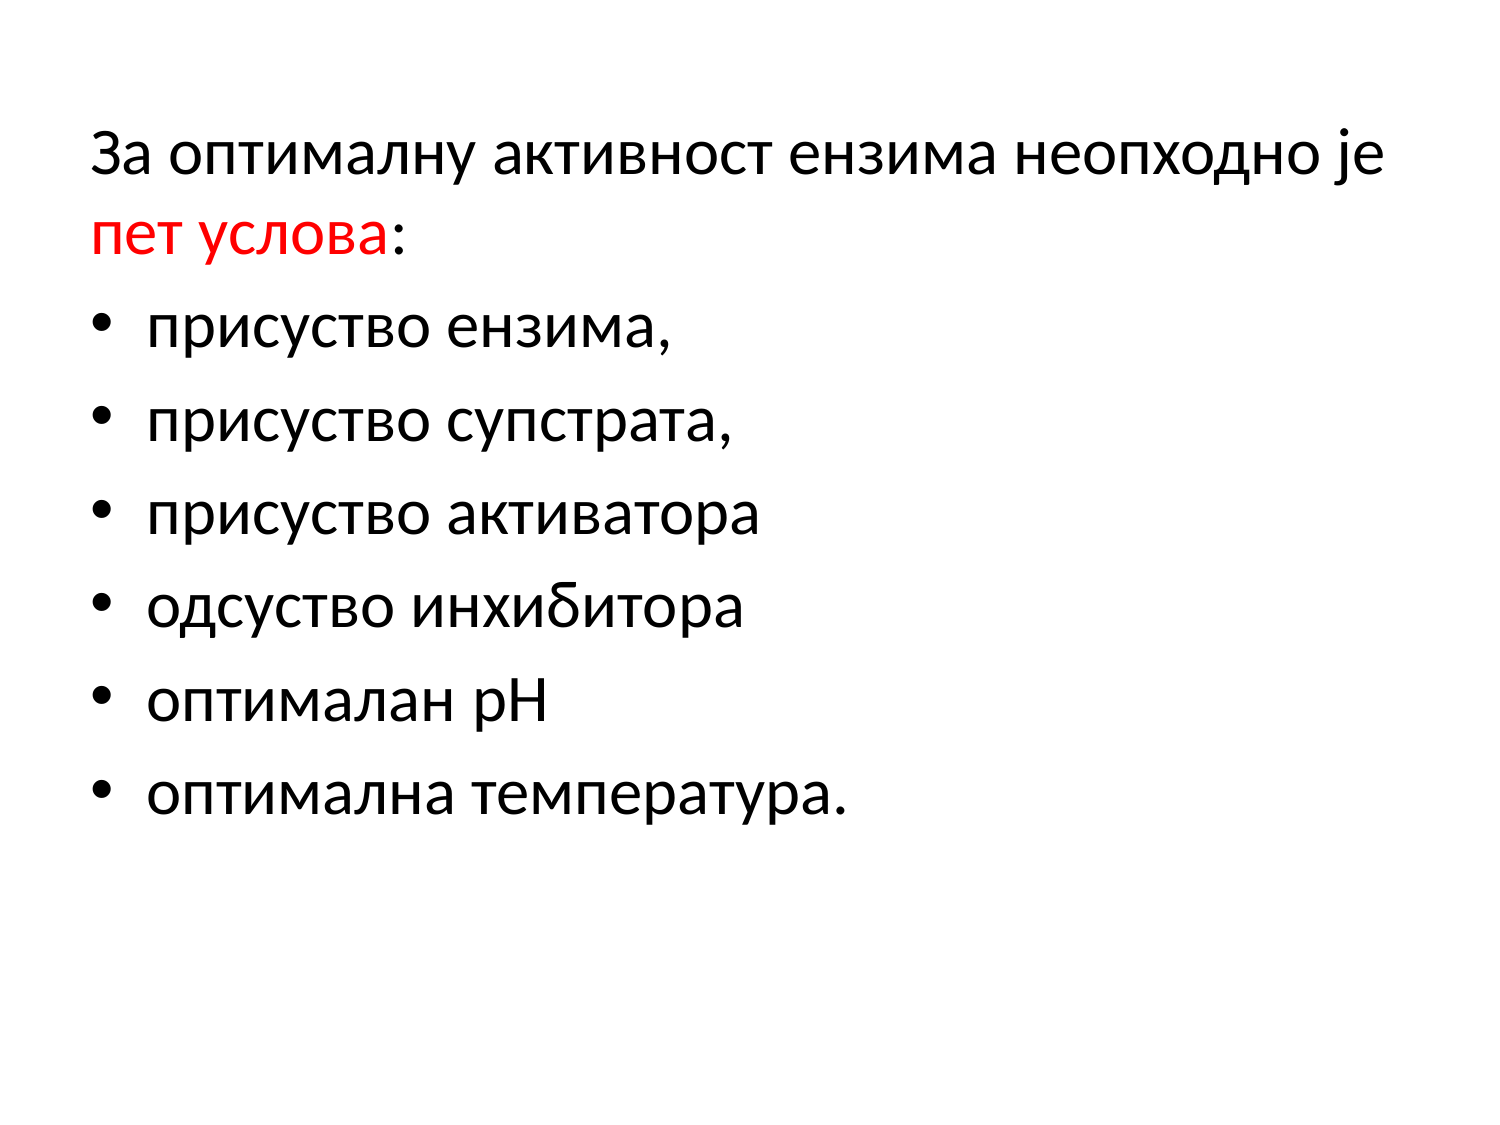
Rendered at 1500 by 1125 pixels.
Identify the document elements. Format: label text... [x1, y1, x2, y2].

list За оптималну активност ензима неопходно је пет услова: присуство ензима, присуство супстрата, присуство активатора одсуство инхибитора оптималан pH оптимална температура. [75, 99, 1425, 1005]
